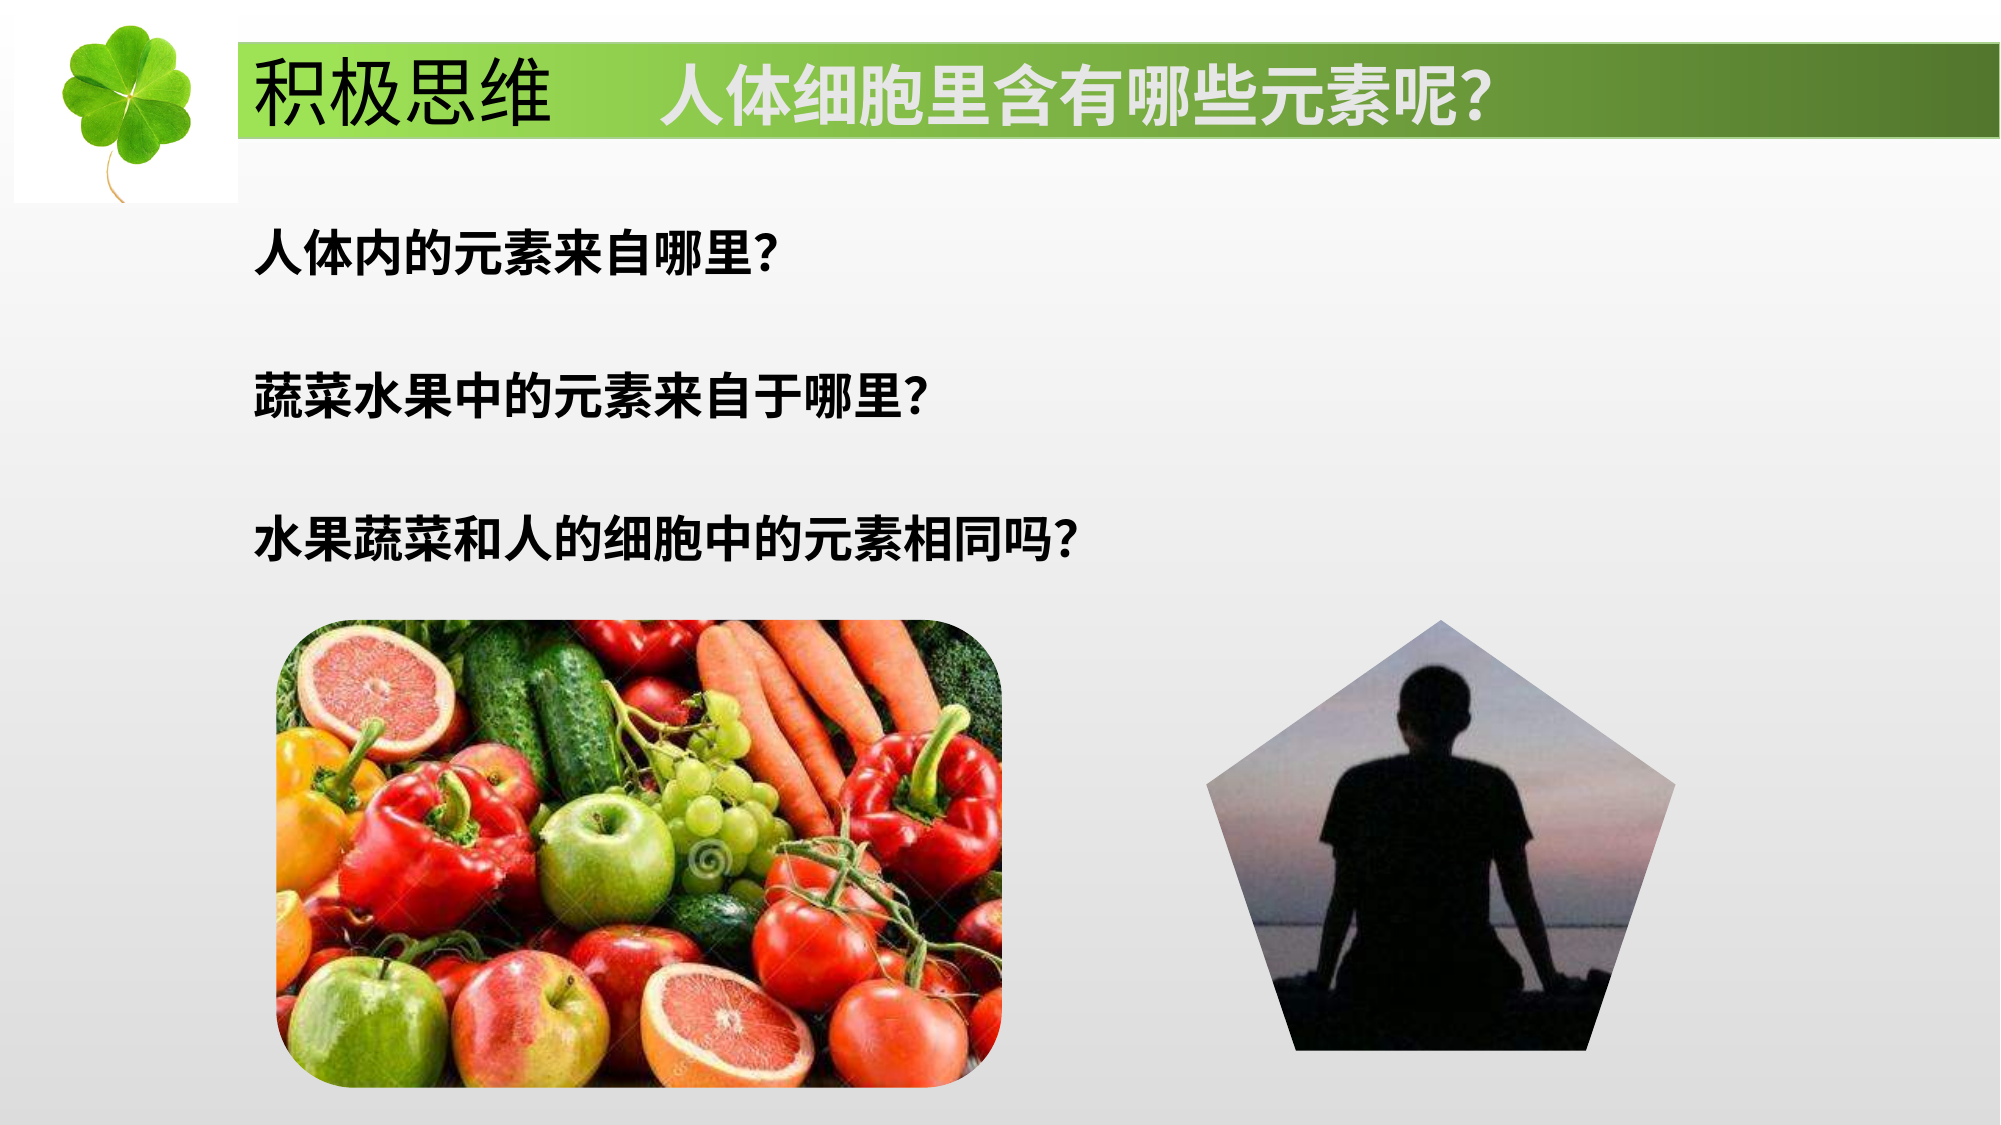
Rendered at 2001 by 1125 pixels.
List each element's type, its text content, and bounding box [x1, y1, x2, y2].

text_box 人体细胞里含有哪些元素呢？ [643, 45, 1542, 141]
text_box 蔬菜水果中的元素来自于哪里？ [238, 326, 1179, 432]
picture [14, 0, 238, 203]
picture [276, 619, 1002, 1088]
picture [1206, 619, 1676, 1051]
text_box 人体内的元素来自哪里？ [238, 184, 1040, 289]
text_box 水果蔬菜和人的细胞中的元素相同吗？ [238, 469, 1508, 575]
text_box 积极思维 [238, 38, 569, 143]
